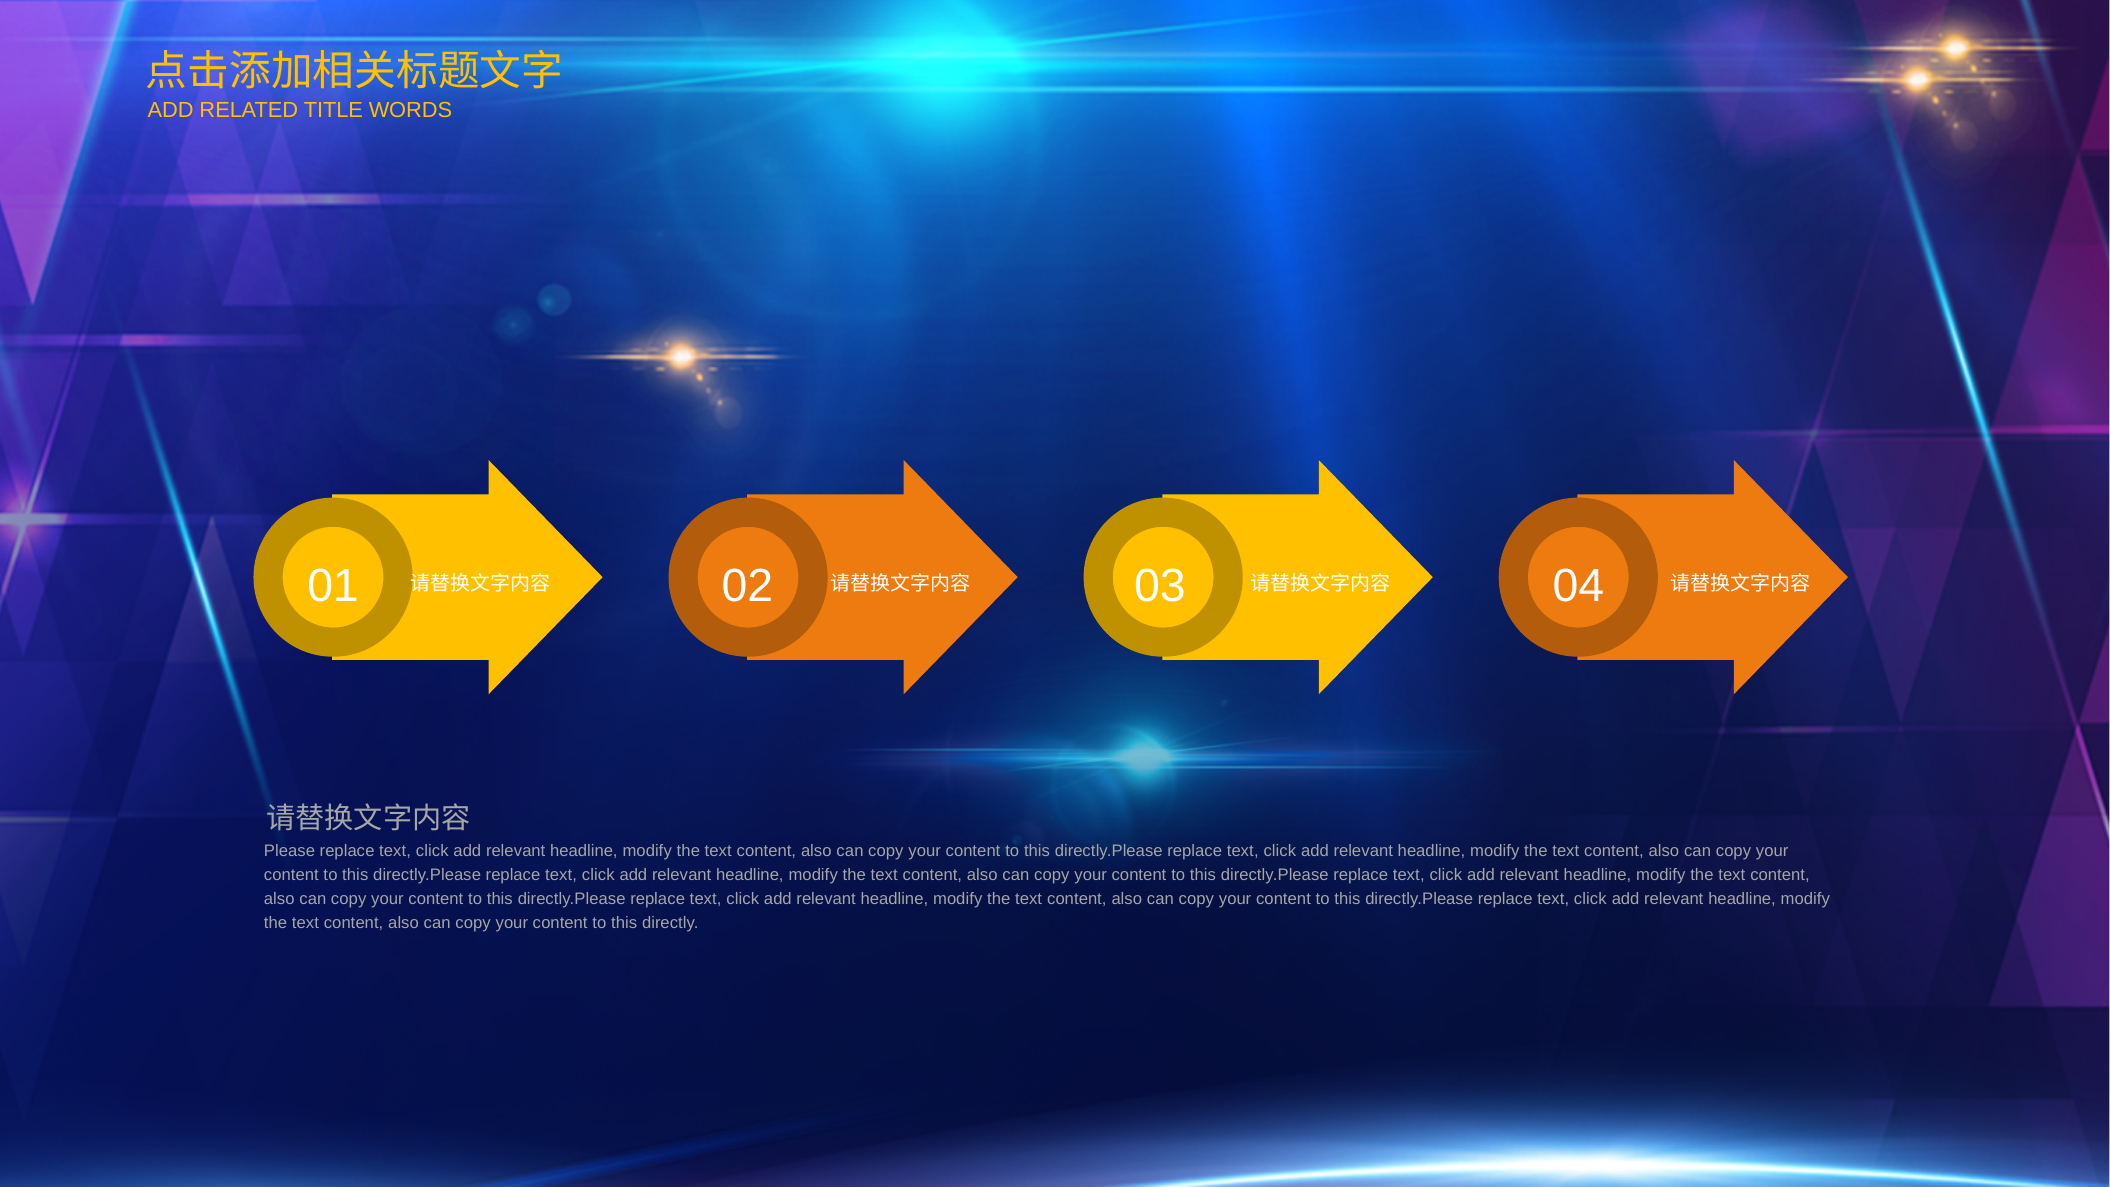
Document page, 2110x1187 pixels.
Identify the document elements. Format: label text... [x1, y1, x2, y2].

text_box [267, 460, 603, 695]
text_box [1098, 460, 1433, 695]
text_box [263, 793, 1846, 933]
text_box ADD RELATED TITLE WORDS [147, 96, 453, 123]
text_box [1513, 460, 1848, 695]
picture [0, 0, 2110, 1187]
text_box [682, 460, 1018, 695]
text_box 点击添加相关标题文字 [145, 43, 564, 95]
